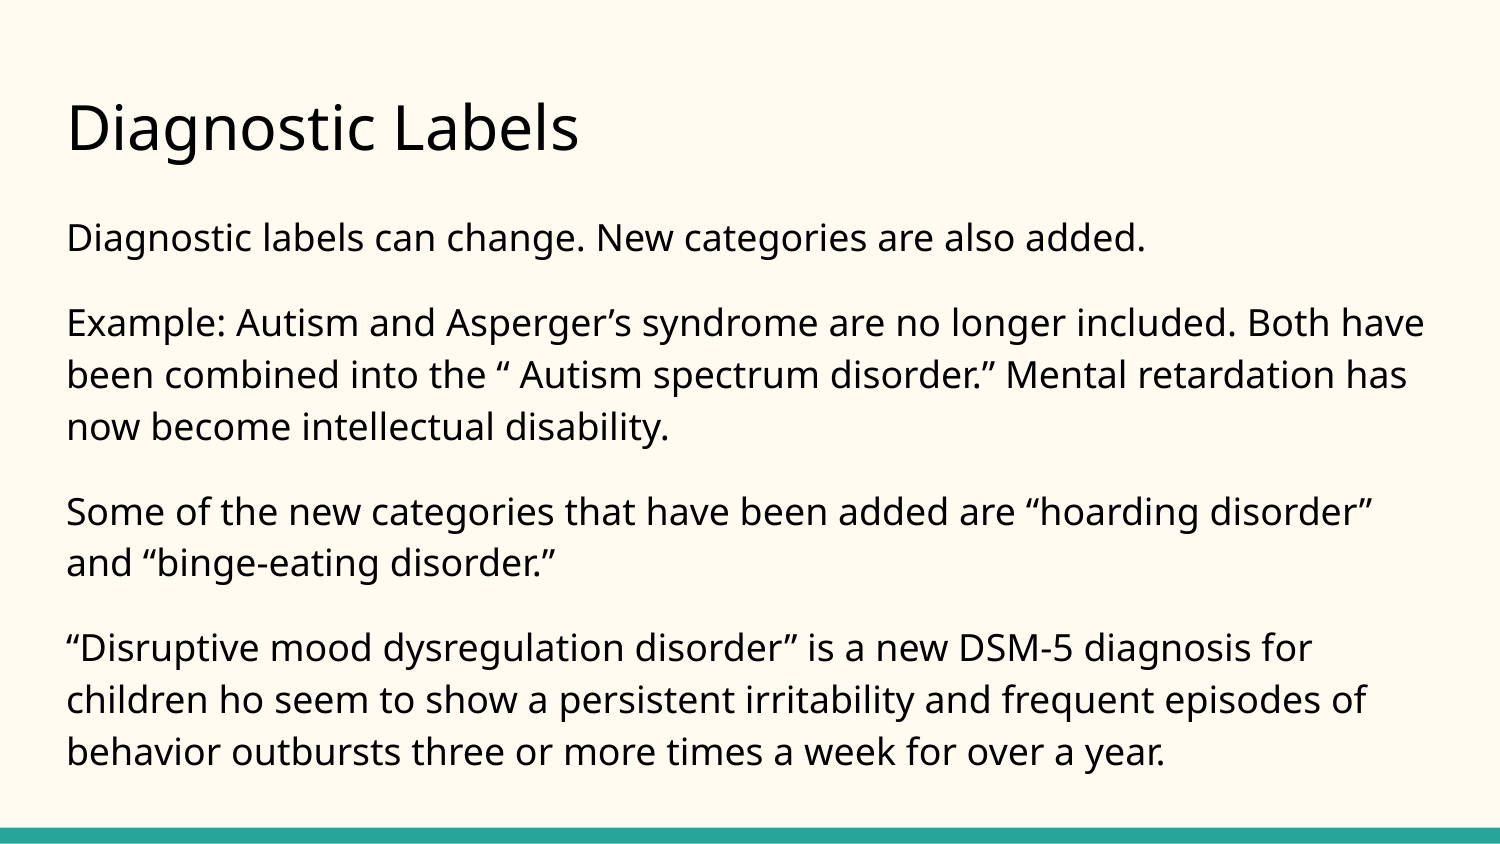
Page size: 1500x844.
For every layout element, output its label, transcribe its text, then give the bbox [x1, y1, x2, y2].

list Diagnostic labels can change. New categories are also added. Example: Autism and Asperger’s syndrome are no longer included. Both have been combined into the “ Autism spectrum disorder.” Mental retardation has now become intellectual disability. Some of the new categories that have been added are “hoarding disorder” and “binge-eating disorder.” “Disruptive mood dysregulation disorder” is a new DSM-5 diagnosis for children ho seem to show a persistent irritability and frequent episodes of behavior outbursts three or more times a week for over a year. [51, 192, 1449, 750]
title Diagnostic Labels [51, 72, 1449, 174]
